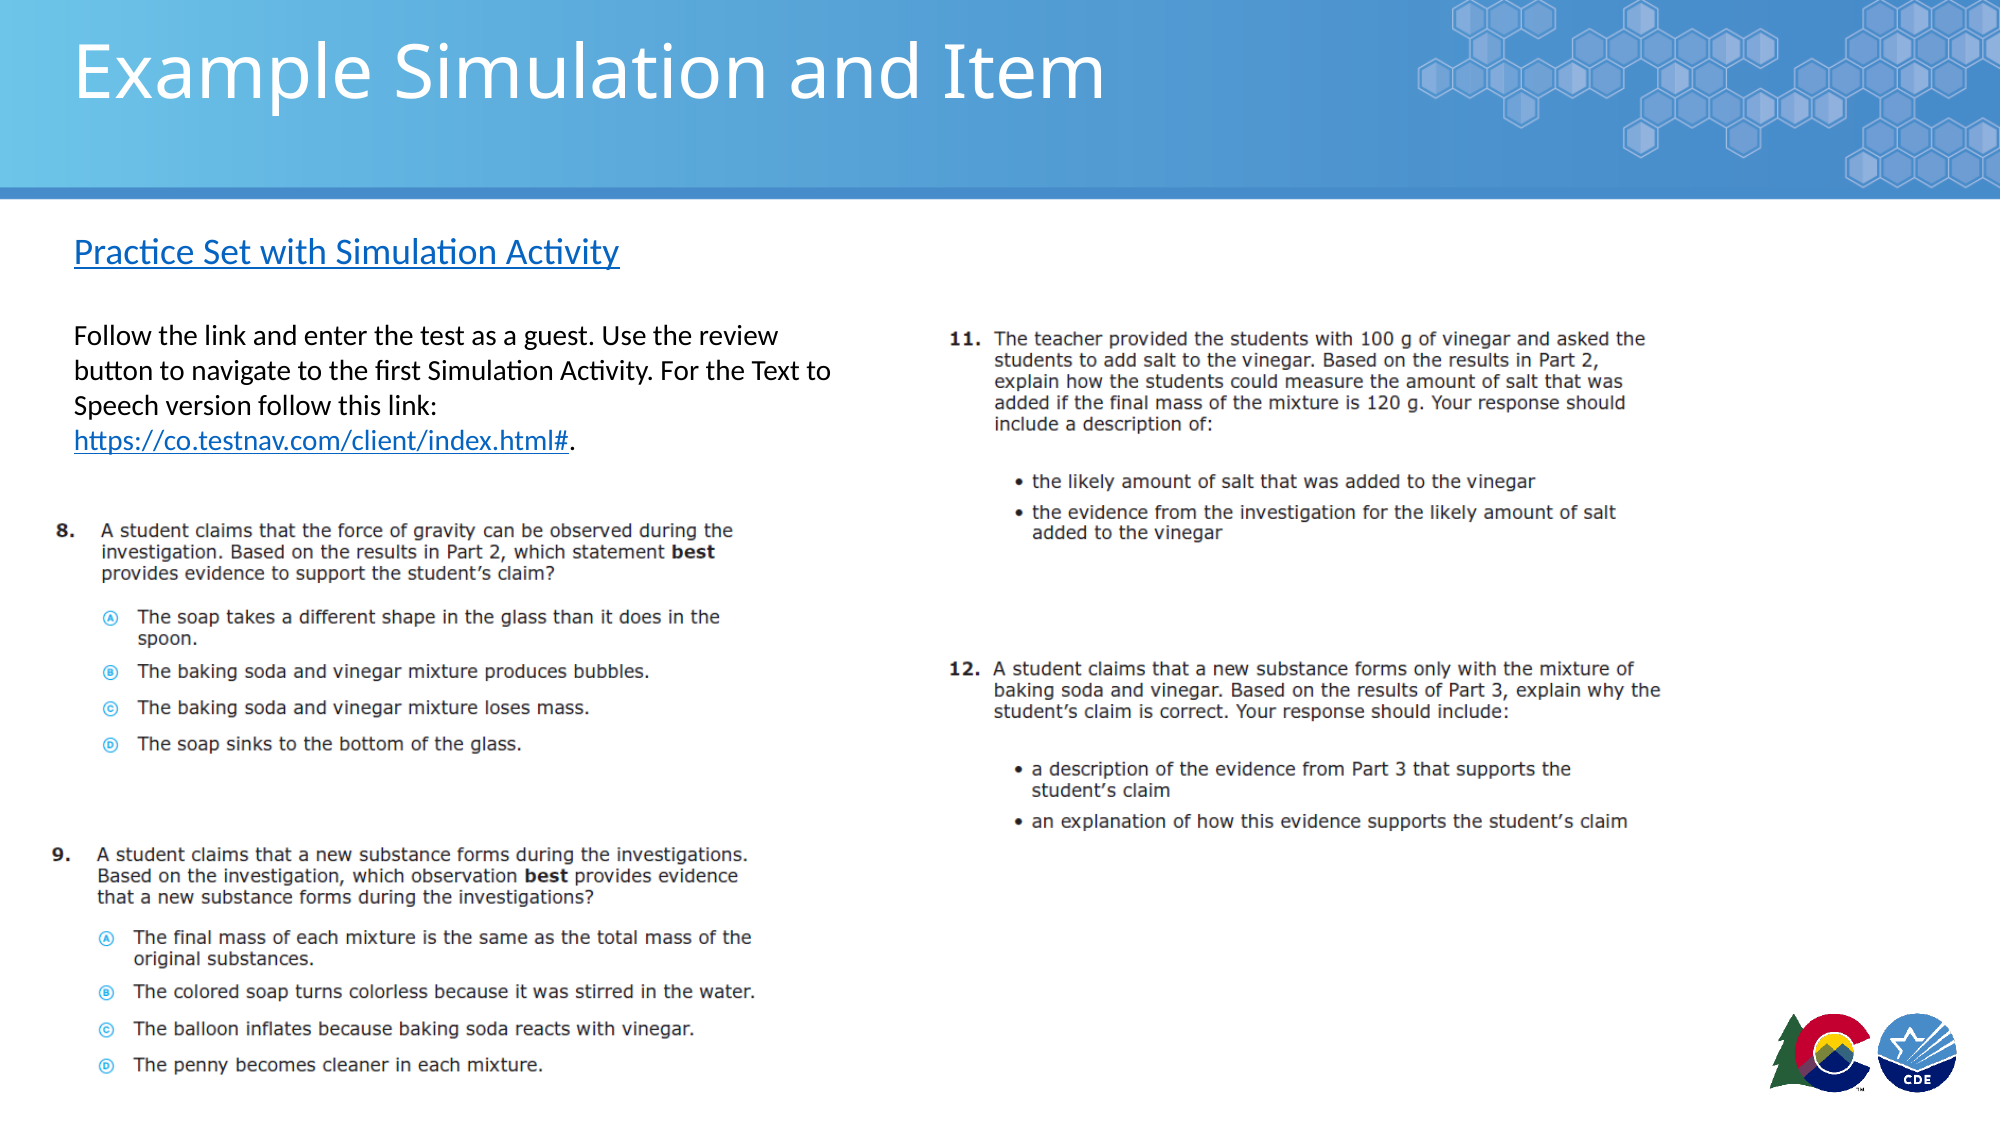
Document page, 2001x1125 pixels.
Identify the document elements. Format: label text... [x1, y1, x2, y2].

picture [48, 841, 767, 1080]
picture [0, 0, 2000, 200]
picture [942, 322, 1652, 568]
picture [48, 518, 754, 758]
picture [1768, 1012, 1957, 1093]
title Example Simulation and Item [72, 33, 1396, 182]
picture [942, 653, 1669, 861]
text_box Practice Set with Simulation Activity Follow the link and enter the test as a guest. Use the review button to navigate to the first Simulation Activity. For the Text to Speech version follow this link: https://co.testnav.com/client/index.html#. [59, 219, 868, 509]
